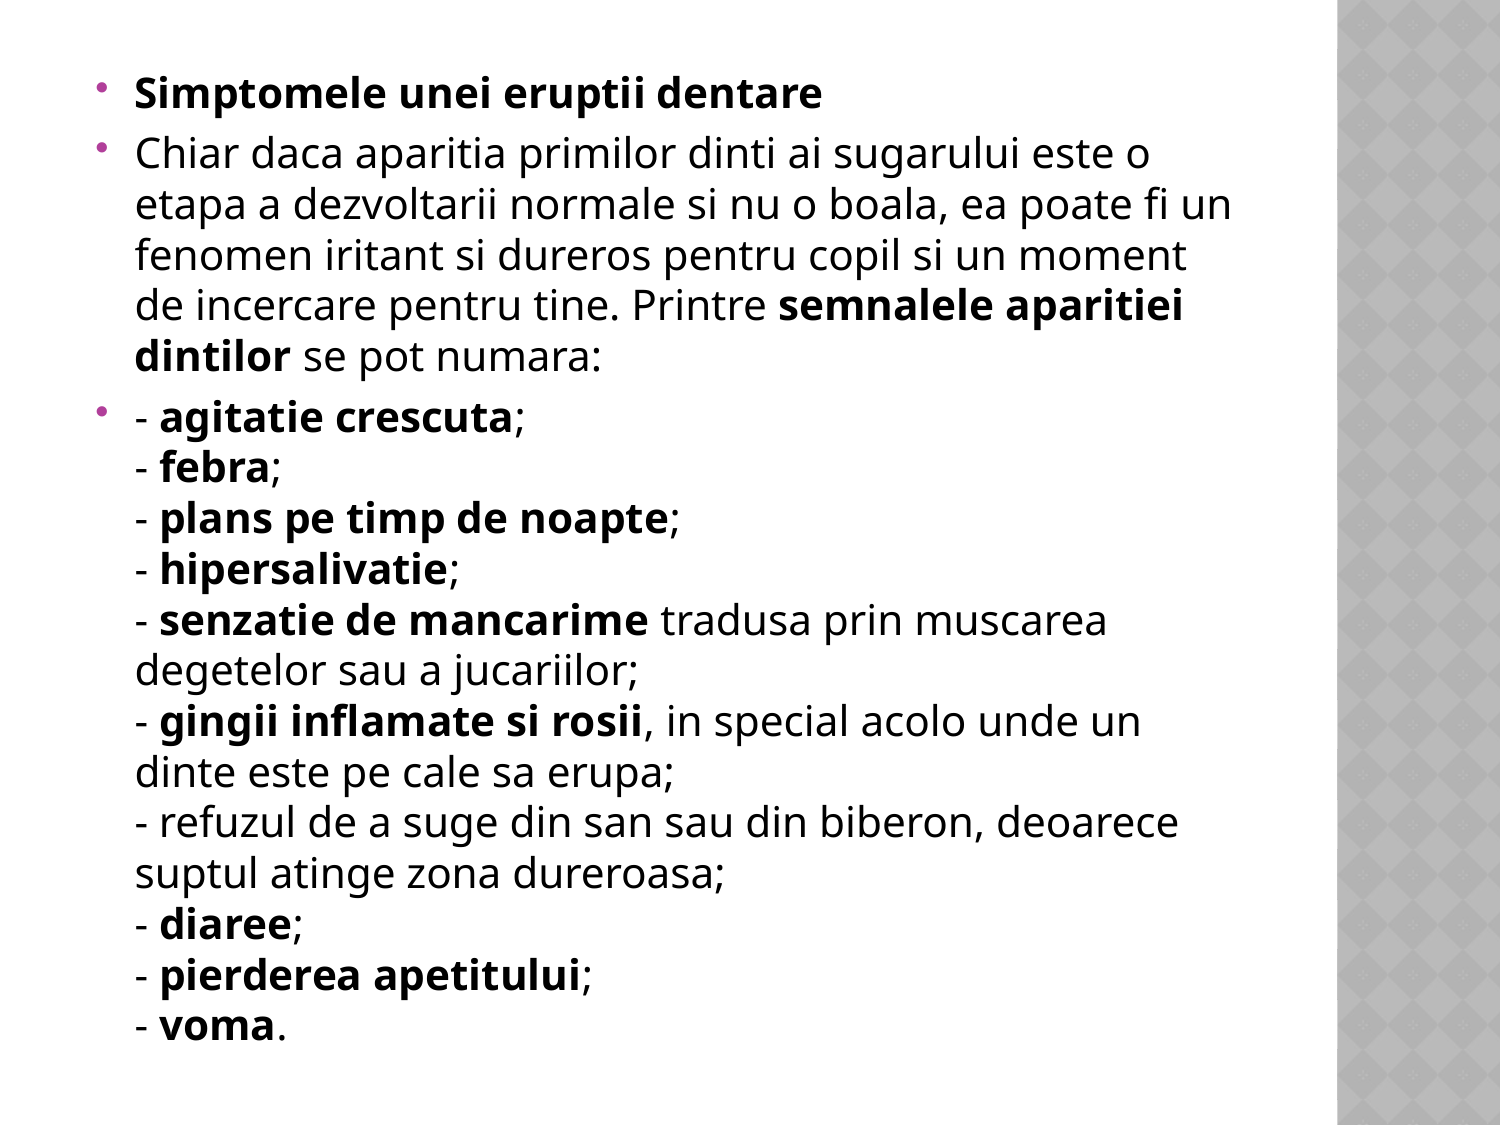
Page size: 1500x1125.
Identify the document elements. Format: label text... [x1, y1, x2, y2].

list Simptomele unei eruptii dentare Chiar daca aparitia primilor dinti ai sugarului este o etapa a dezvoltarii normale si nu o boala, ea poate fi un fenomen iritant si dureros pentru copil si un moment de incercare pentru tine. Printre semnalele aparitiei dintilor se pot numara: - agitatie crescuta; - febra; - plans pe timp de noapte; - hipersalivatie; - senzatie de mancarime tradusa prin muscarea degetelor sau a jucariilor; - gingii inflamate si rosii, in special acolo unde un dinte este pe cale sa erupa; - refuzul de a suge din san sau din biberon, deoarece suptul atinge zona dureroasa; - diaree; - pierderea apetitului; - voma. [82, 58, 1263, 1059]
